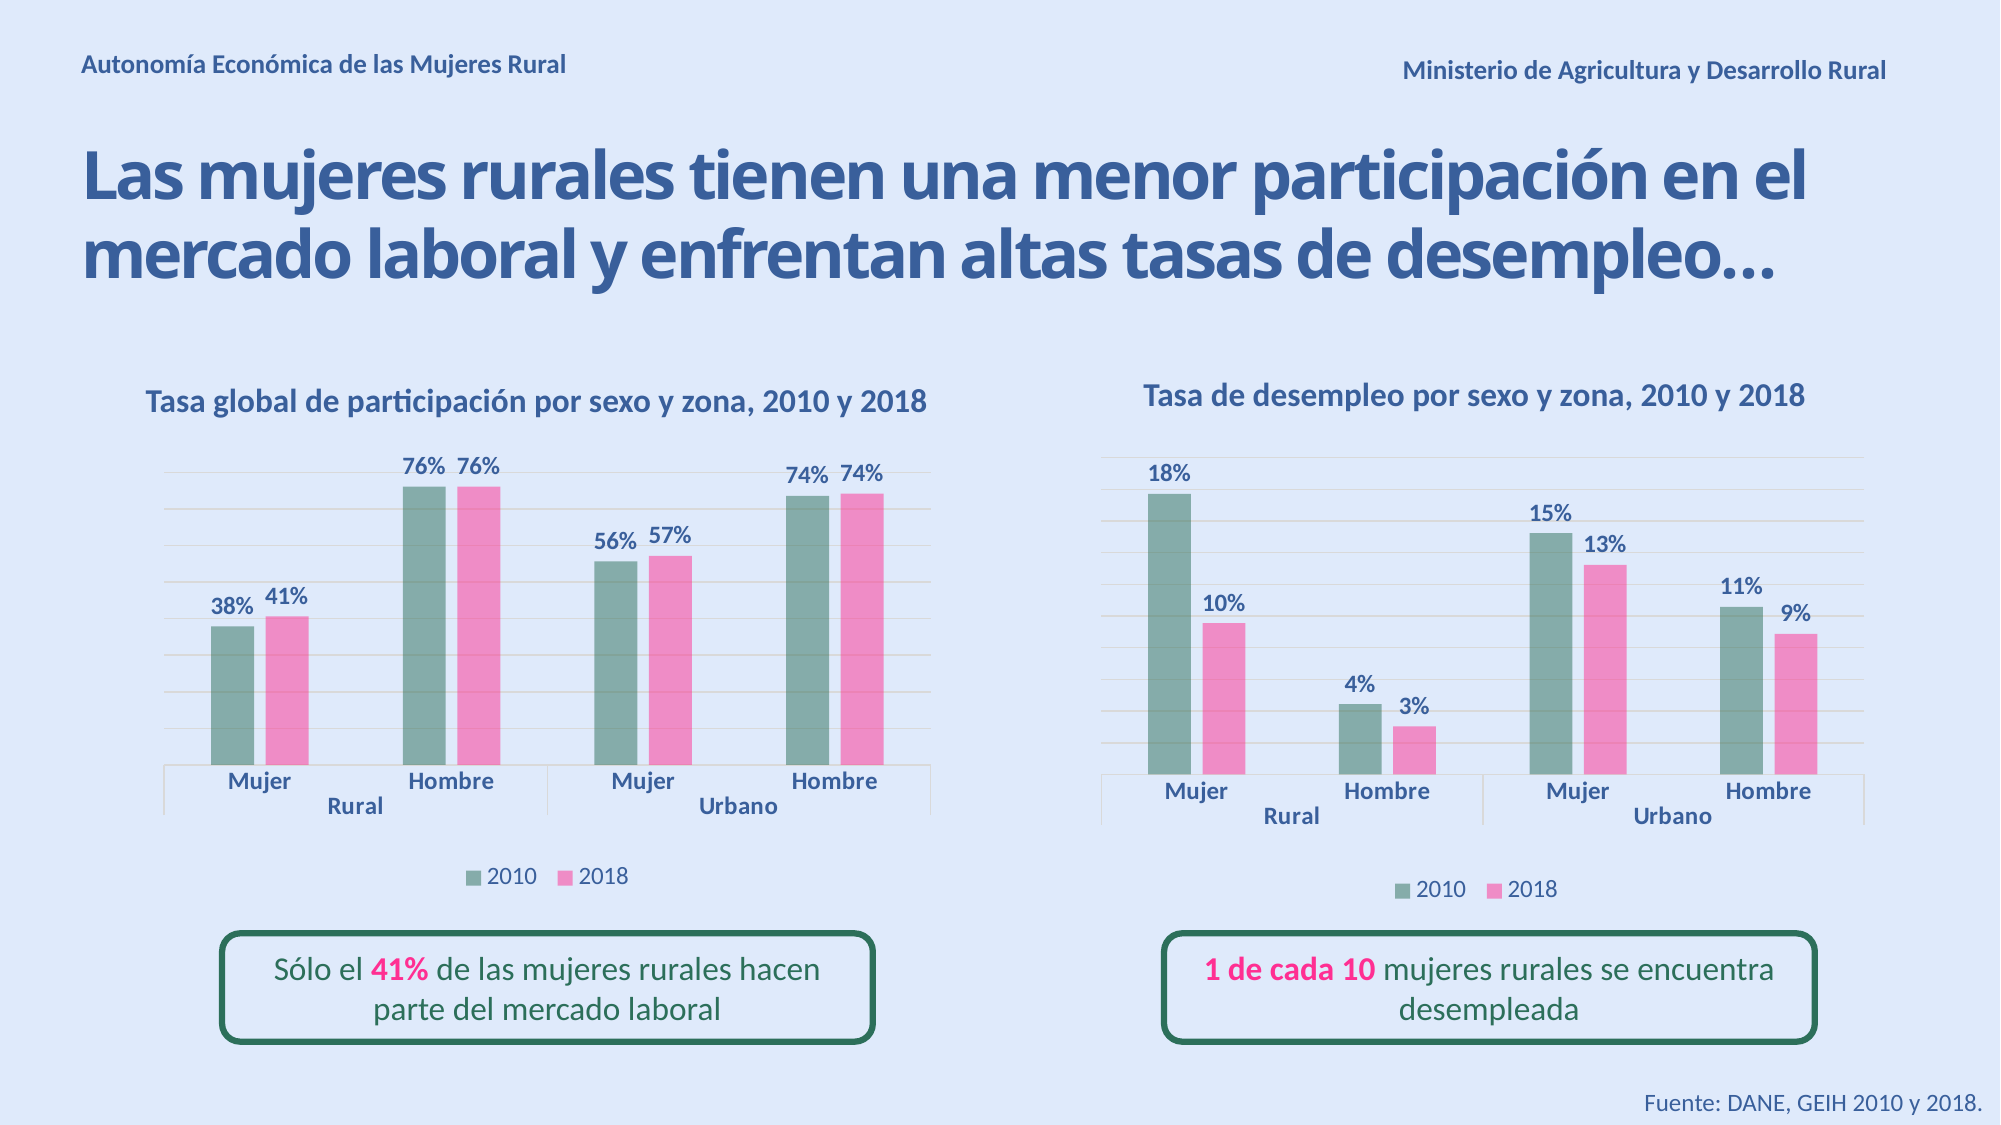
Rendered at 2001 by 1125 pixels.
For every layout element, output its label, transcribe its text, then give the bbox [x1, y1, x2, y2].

chart [1076, 442, 1890, 913]
text_box Tasa global de participación por sexo y zona, 2010 y 2018 [117, 371, 957, 427]
chart [141, 449, 954, 900]
text_box Ministerio de Agricultura y Desarrollo Rural [1387, 44, 1902, 93]
text_box Fuente: DANE, GEIH 2010 y 2018. [1629, 1079, 2000, 1125]
text_box Autonomía Económica de las Mujeres Rural [66, 38, 617, 86]
text_box Tasa de desempleo por sexo y zona, 2010 y 2018 [1043, 366, 1907, 421]
text_box 1 de cada 10 mujeres rurales se encuentra desempleada [1163, 932, 1816, 1043]
text_box Las mujeres rurales tienen una menor participación en el mercado laboral y enfrentan altas tasas de desempleo… [66, 125, 1890, 300]
text_box Sólo el 41% de las mujeres rurales hacen parte del mercado laboral [221, 932, 874, 1043]
